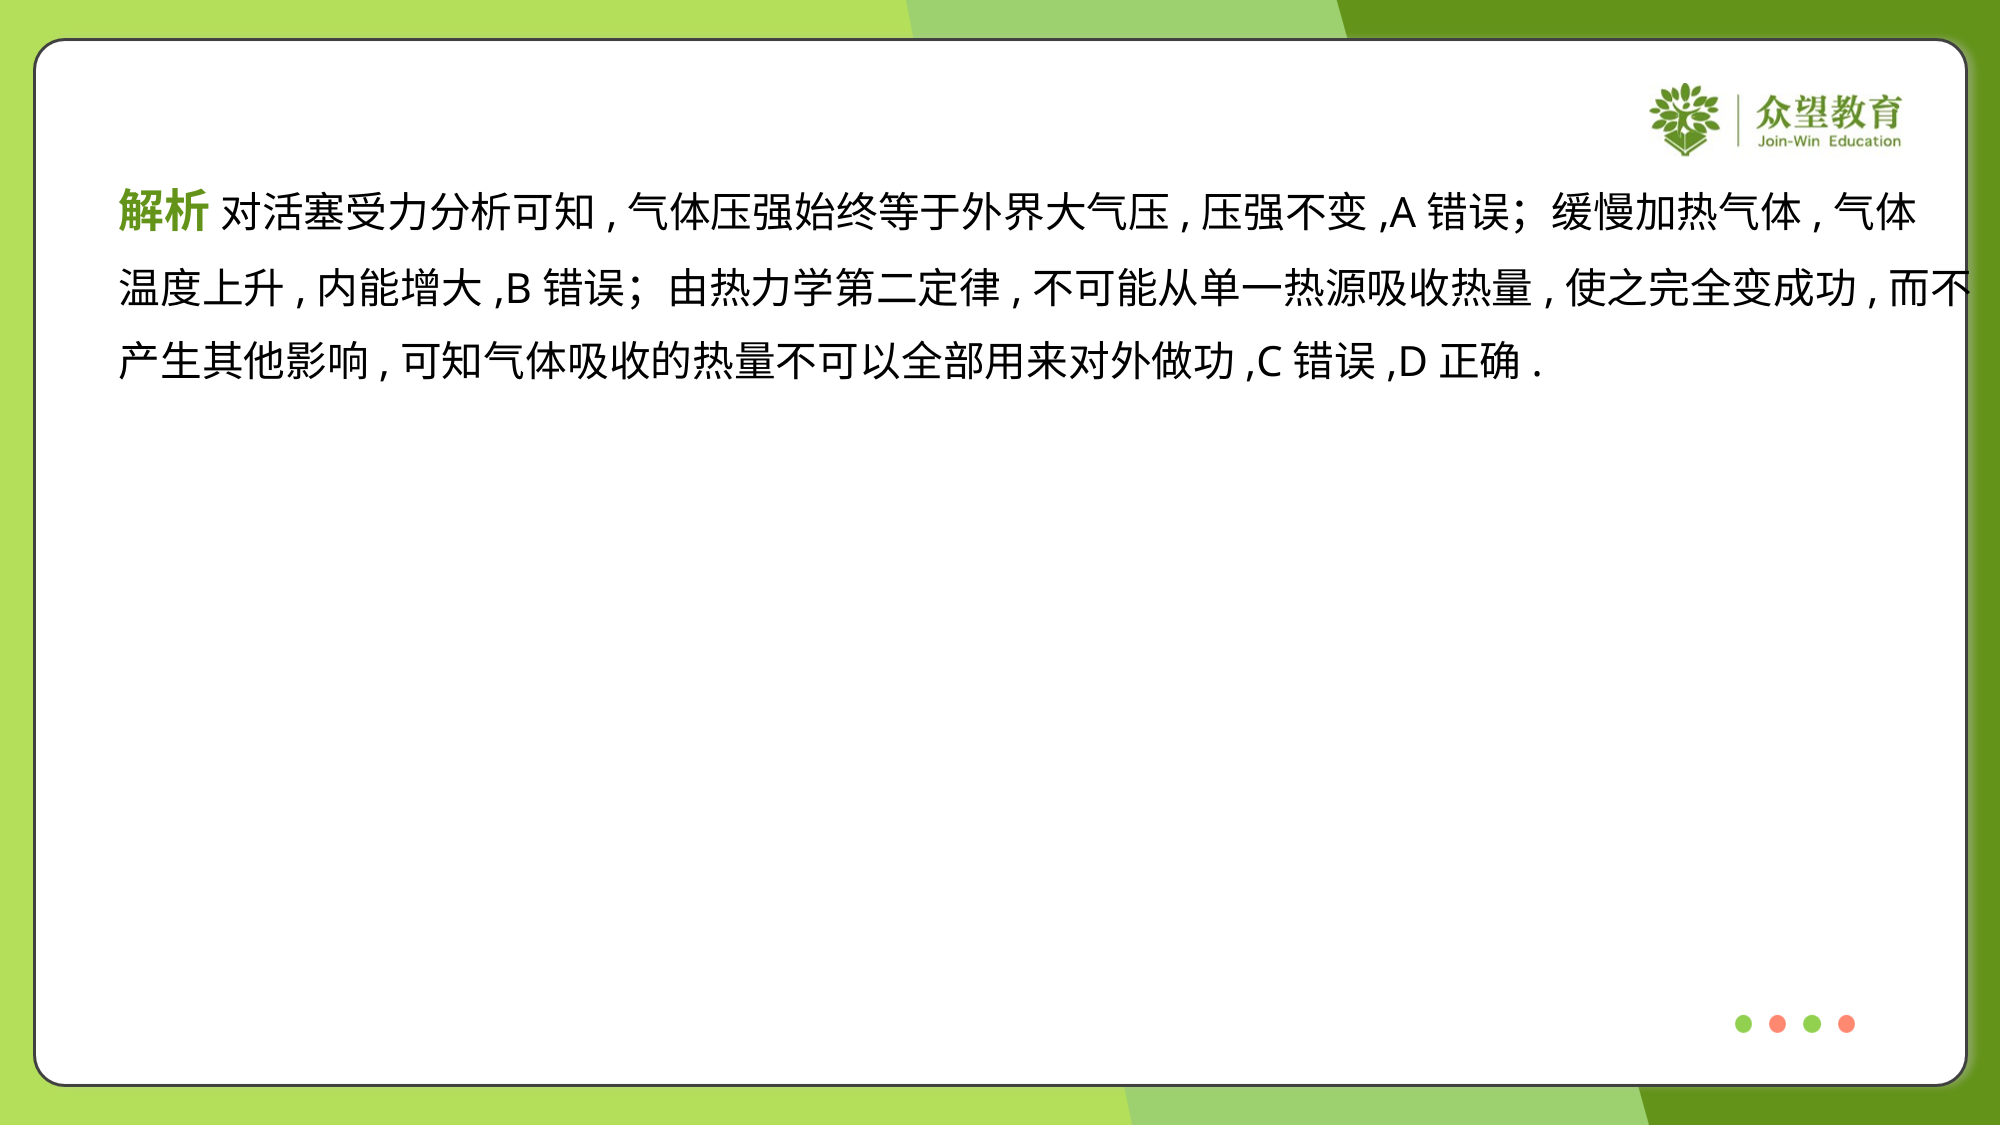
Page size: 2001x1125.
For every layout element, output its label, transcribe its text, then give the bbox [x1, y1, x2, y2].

text_box 解析 对活塞受力分析可知,气体压强始终等于外界大气压,压强不变,A错误；缓慢加热气体,气体 温度上升,内能增大,B错误；由热力学第二定律,不可能从单一热源吸收热量,使之完全变成功,而不 产生其他影响,可知气体吸收的热量不可以全部用来对外做功,C错误,D正确. [118, 159, 1883, 377]
picture [0, 0, 2000, 1125]
